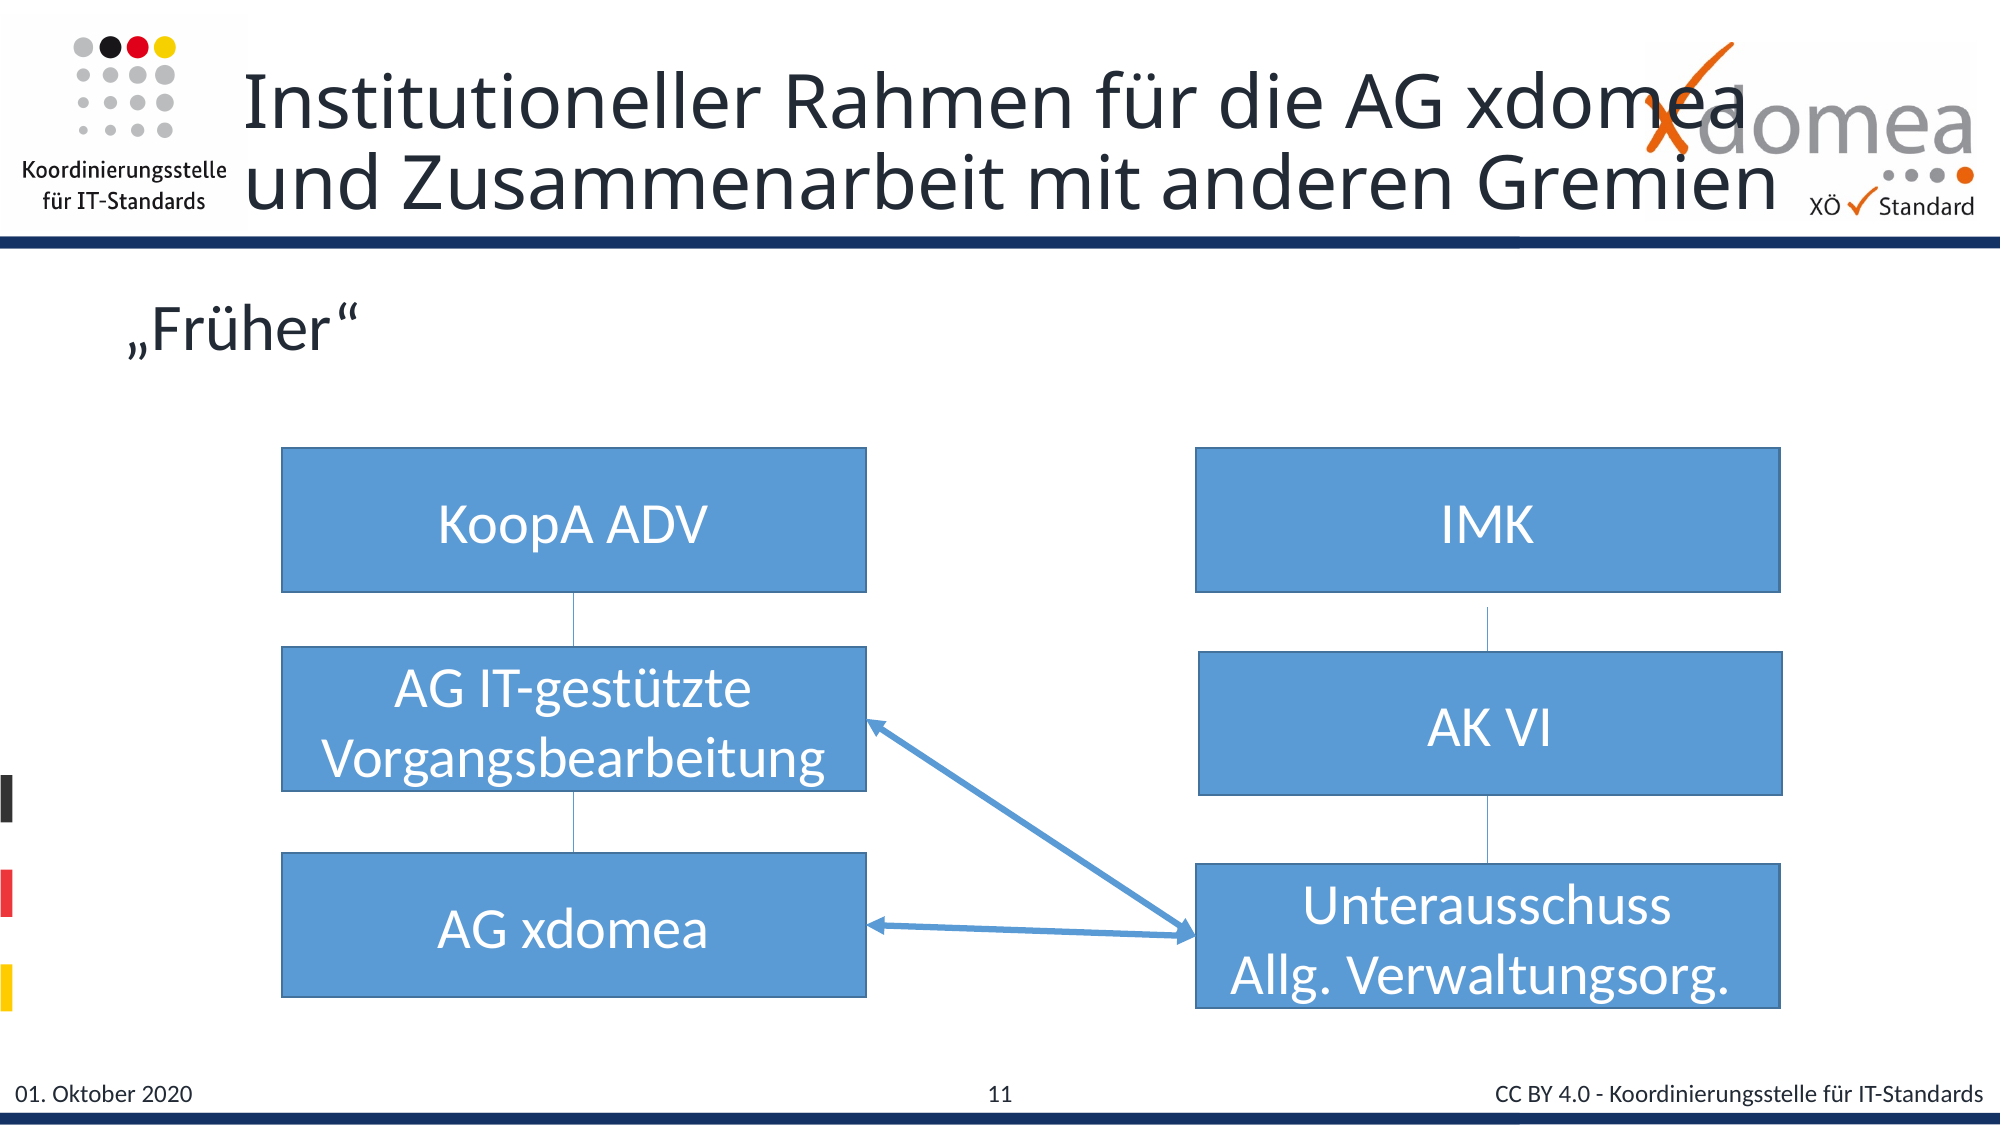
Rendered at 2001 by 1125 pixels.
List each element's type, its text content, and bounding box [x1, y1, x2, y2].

text_box AG IT-gestützte Vorgangsbearbeitung [574, 646, 867, 792]
text_box KoopA ADV [281, 447, 867, 593]
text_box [865, 924, 1196, 937]
text_box AG IT-gestützte Vorgangsbearbeitung [281, 646, 573, 792]
text_box AK VI [1198, 651, 1487, 796]
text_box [865, 718, 1196, 924]
text_box AG xdomea [281, 852, 867, 998]
title Institutioneller Rahmen für die AG xdomea und Zusammenarbeit mit anderen Gremien [244, 36, 1790, 226]
picture [1, 14, 248, 231]
text_box Unterausschuss Allg. Verwaltungsorg. [1195, 863, 1781, 1009]
list „Früher“ [76, 285, 1950, 1010]
text_box AK VI [1488, 651, 1783, 796]
footer CC BY 4.0 - Koordinierungsstelle für IT-Standards [1307, 1062, 2000, 1123]
text_box IMK [1195, 447, 1781, 593]
slide_number 11 [813, 1062, 1187, 1123]
picture [1790, 42, 1977, 221]
